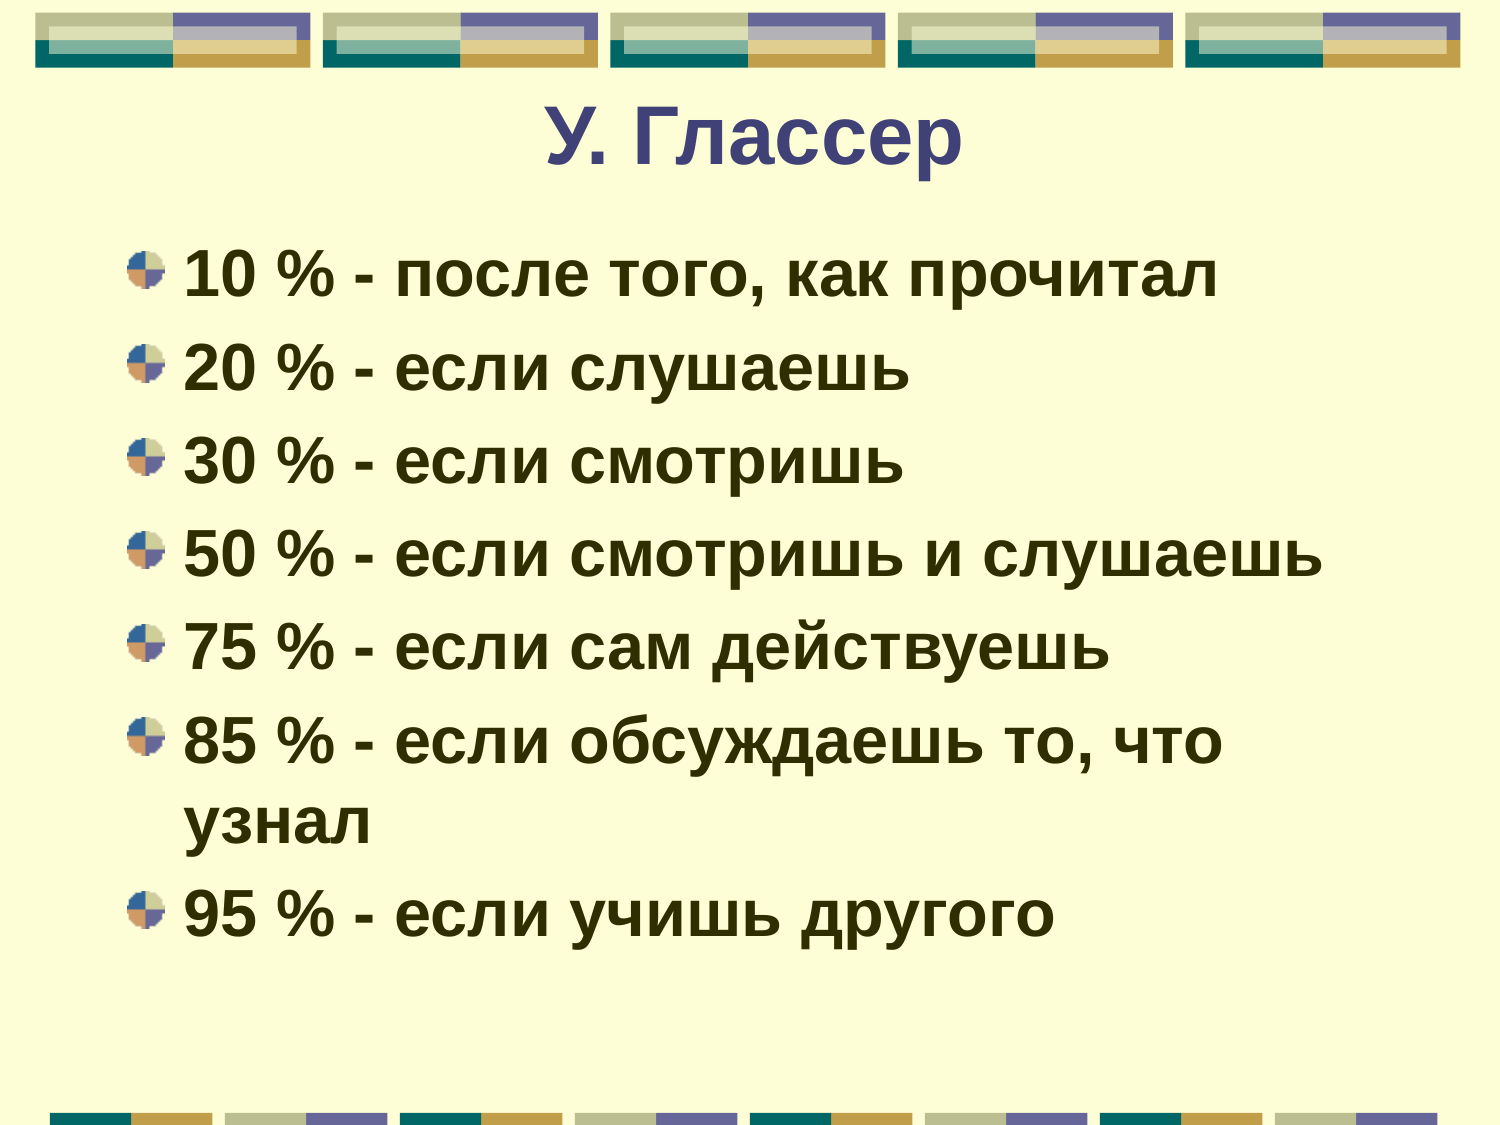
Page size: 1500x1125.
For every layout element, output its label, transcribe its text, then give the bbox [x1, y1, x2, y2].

picture [127, 891, 165, 929]
title У. Глассер [116, 70, 1393, 194]
picture [127, 624, 165, 662]
picture [127, 438, 165, 476]
picture [127, 717, 165, 756]
picture [127, 251, 165, 289]
picture [127, 531, 165, 569]
list 10 % - после того, как прочитал 20 % - если слушаешь 30 % - если смотришь 50 % - если смотришь и слушаешь 75 % - если сам действуешь 85 % - если обсуждаешь то, что узнал 95 % - если учишь другого [112, 222, 1388, 1001]
picture [127, 344, 165, 383]
